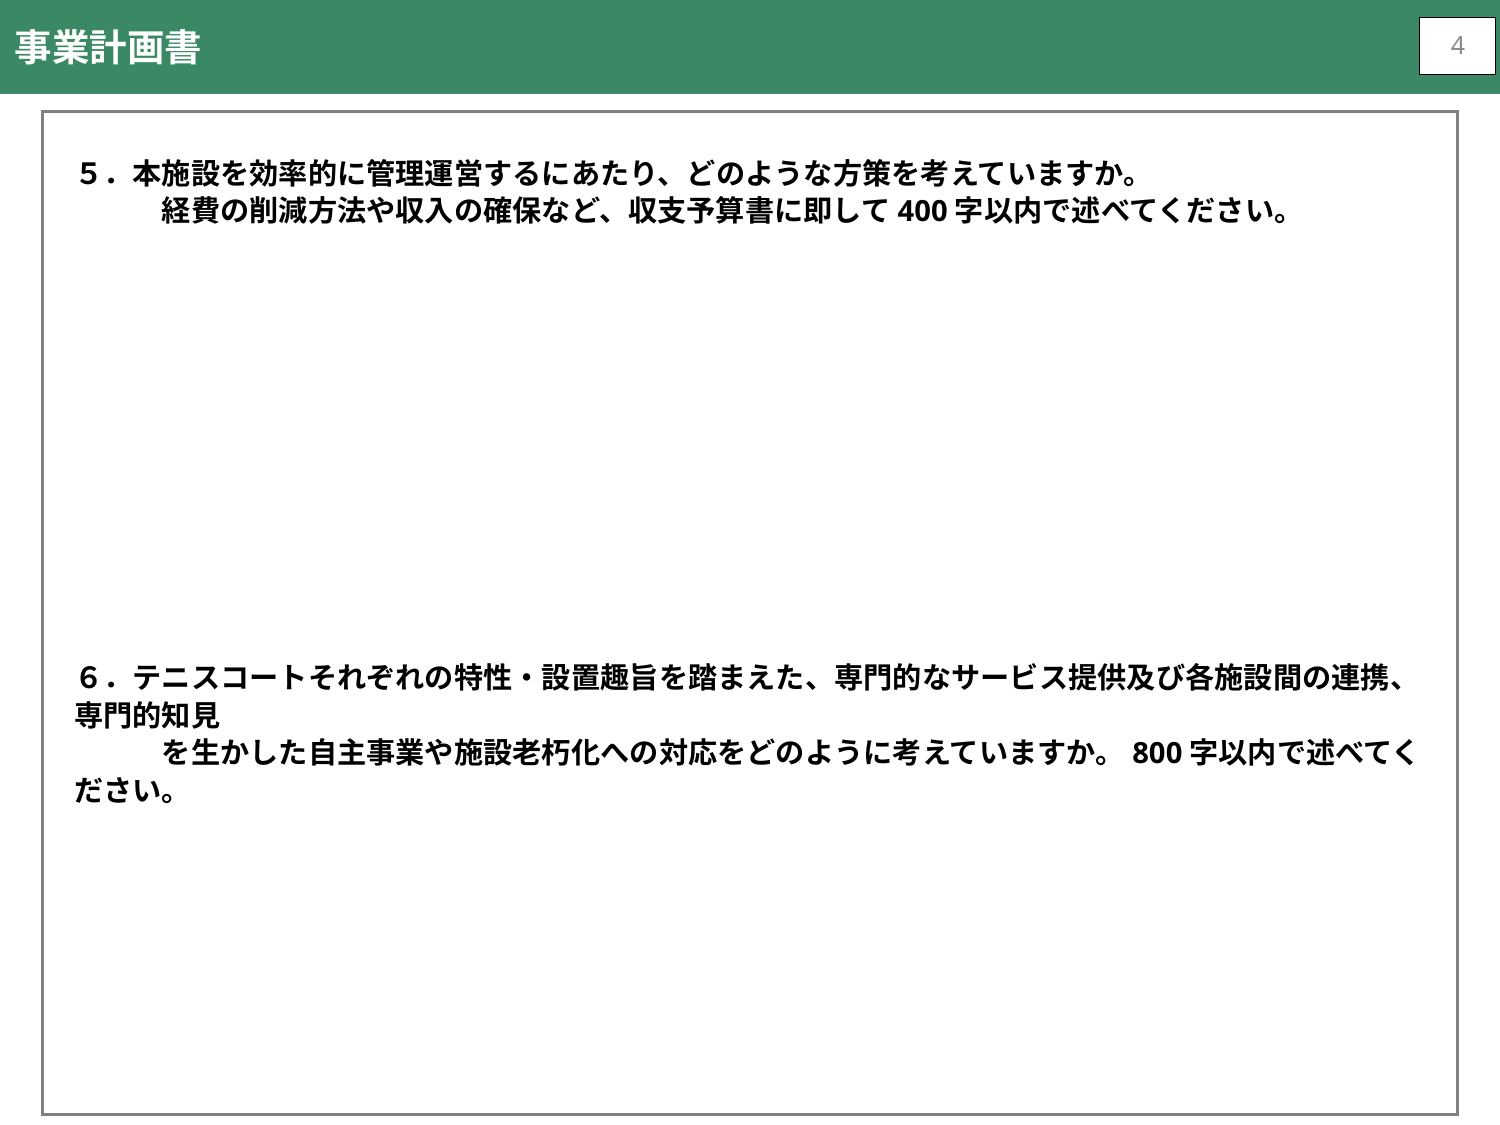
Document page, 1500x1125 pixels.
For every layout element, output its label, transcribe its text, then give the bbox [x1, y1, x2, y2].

text_box ５．本施設を効率的に管理運営するにあたり、どのような方策を考えていますか。 経費の削減方法や収入の確保など、収支予算書に即して400字以内で述べてください。 [59, 145, 1441, 460]
text_box ６．テニスコートそれぞれの特性・設置趣旨を踏まえた、専門的なサービス提供及び各施設間の連携、専門的知見 を生かした自主事業や施設老朽化への対応をどのように考えていますか。800字以内で述べてください。 [59, 649, 1441, 1040]
text_box 事業計画書 [0, 0, 1500, 94]
slide_number 4 [1419, 17, 1496, 75]
text_box [42, 111, 1458, 1115]
